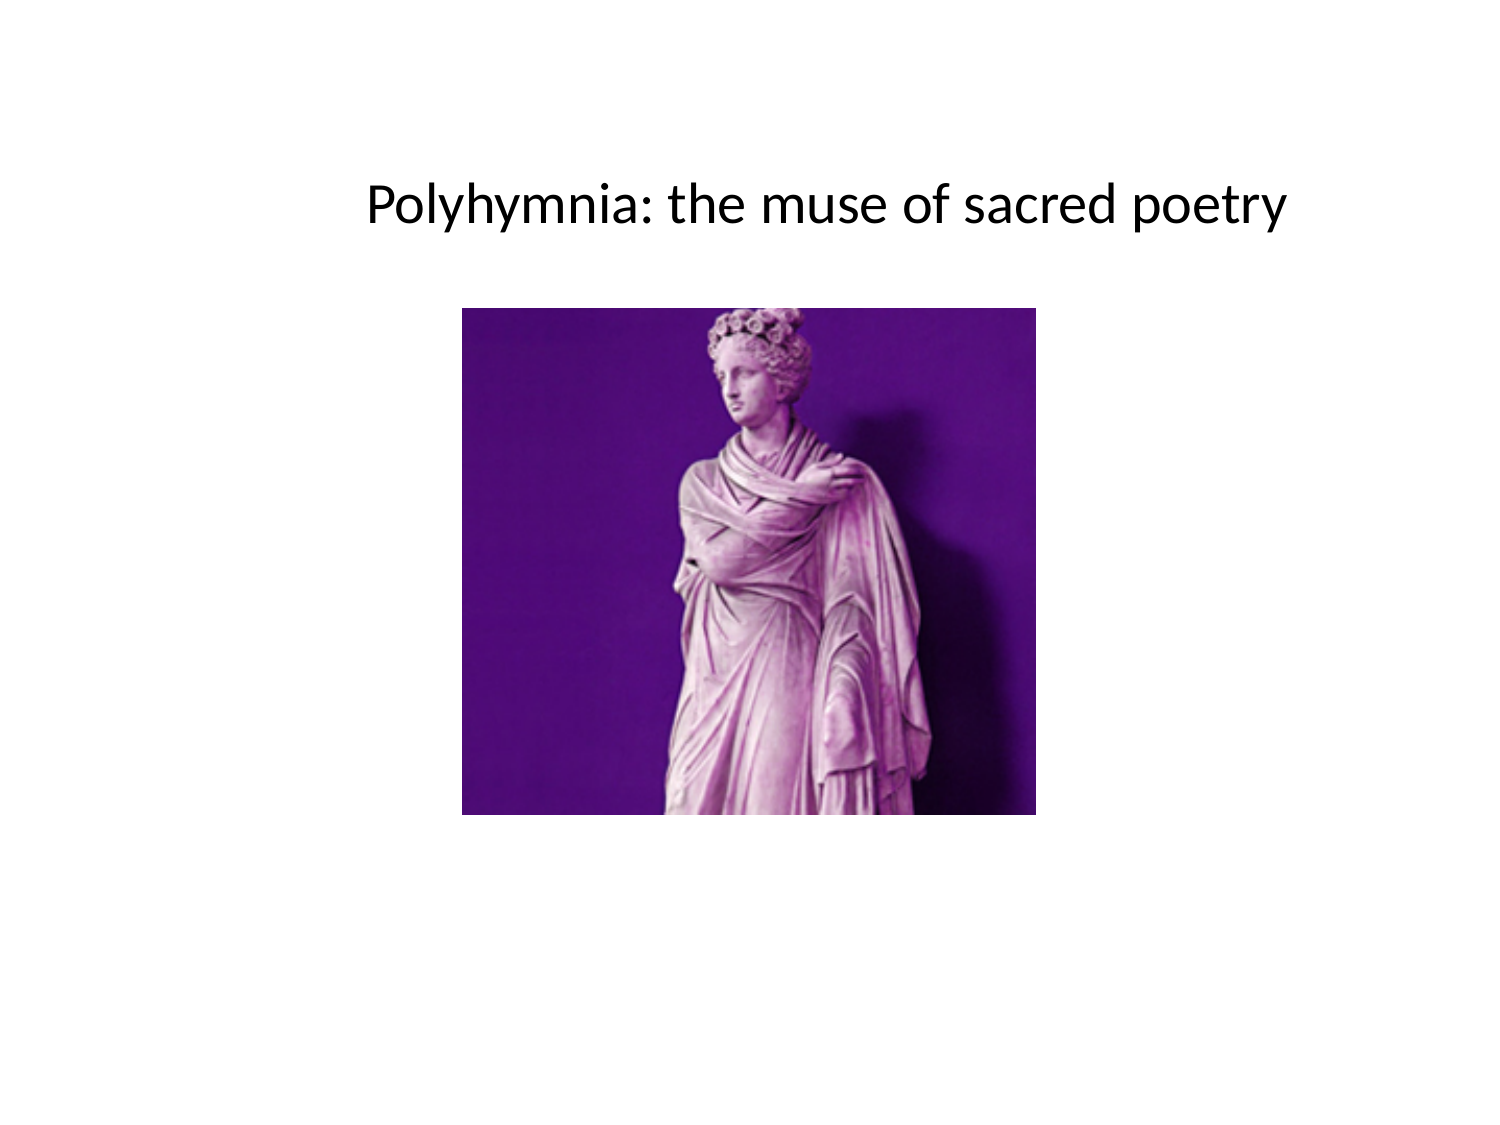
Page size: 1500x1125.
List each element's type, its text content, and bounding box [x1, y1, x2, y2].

picture [462, 308, 1036, 815]
text_box Polyhymnia: the muse of sacred poetry [351, 157, 1317, 243]
